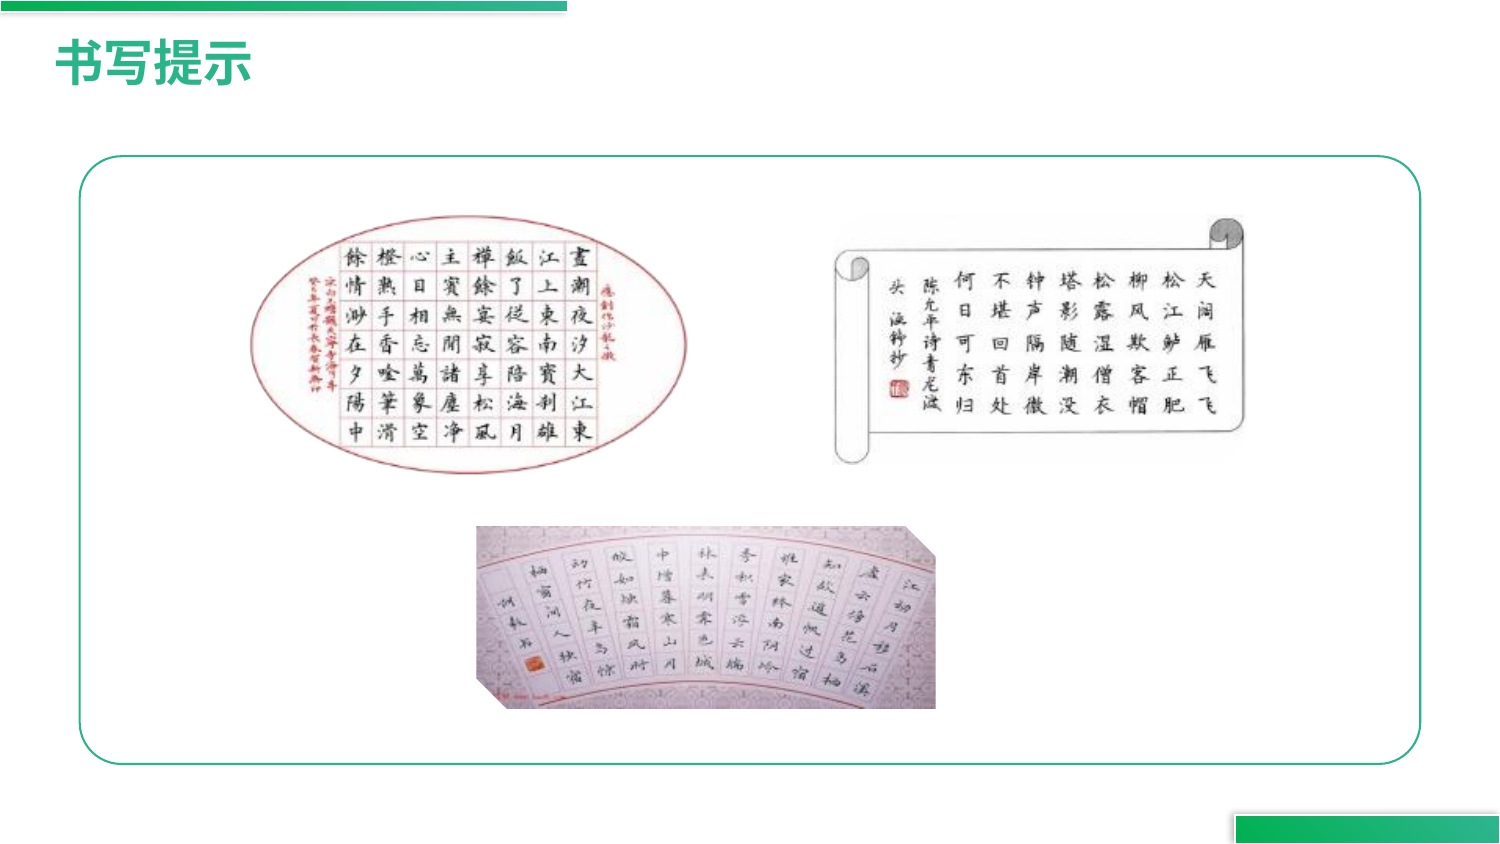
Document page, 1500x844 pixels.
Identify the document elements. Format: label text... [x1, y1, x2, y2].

list 书写提示 [41, 32, 382, 94]
picture [832, 214, 1247, 465]
picture [476, 525, 936, 709]
picture [249, 214, 689, 476]
